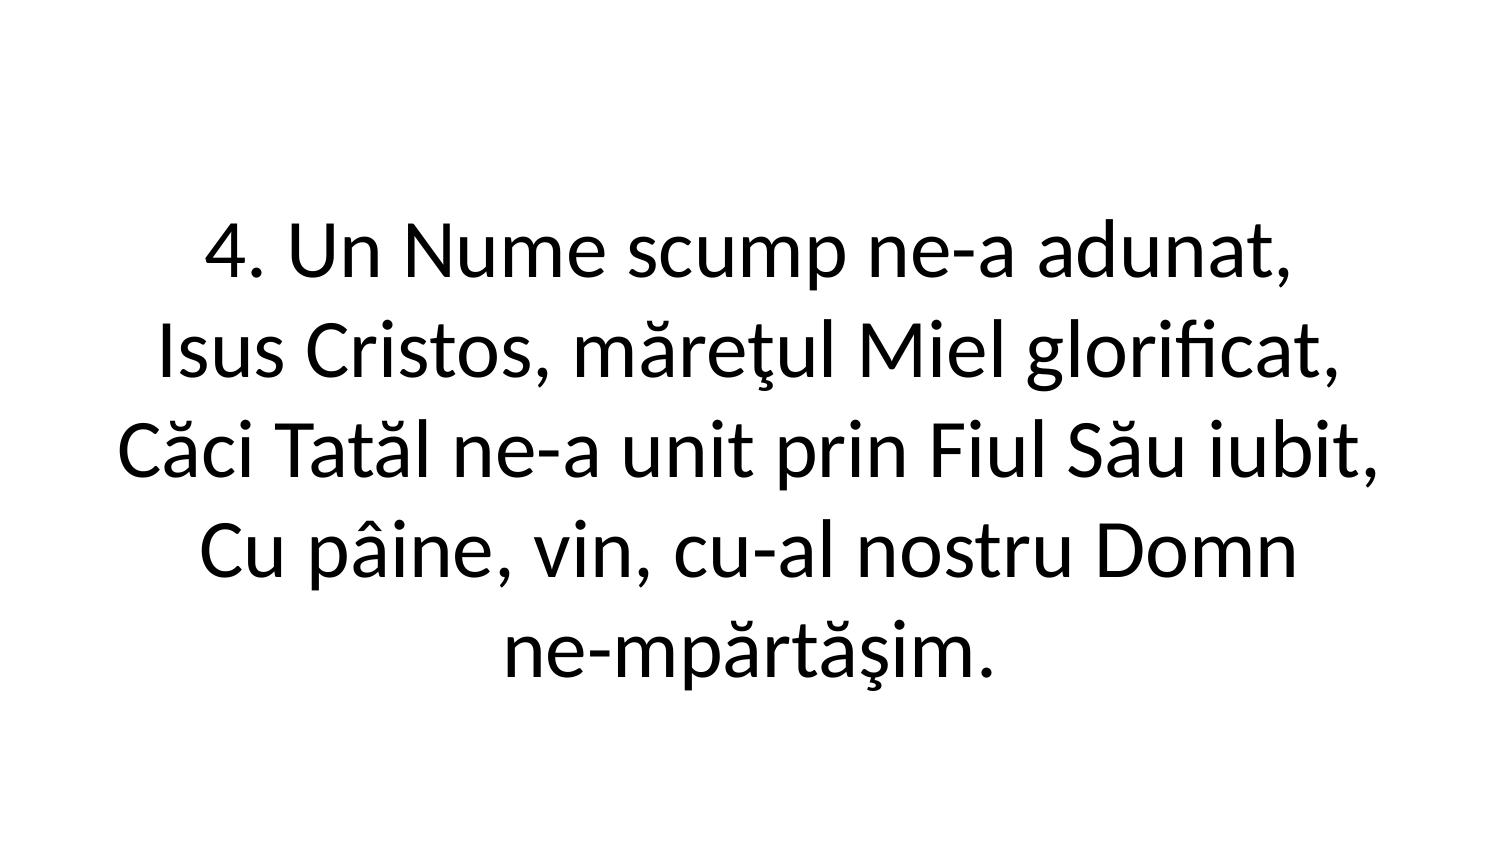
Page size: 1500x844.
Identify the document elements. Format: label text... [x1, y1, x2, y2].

text_box 4. Un Nume scump ne-a adunat, Isus Cristos, măreţul Miel glorificat, Căci Tatăl ne-a unit prin Fiul Său iubit, Cu pâine, vin, cu-al nostru Domn ne-mpărtăşim. [102, 142, 1398, 702]
